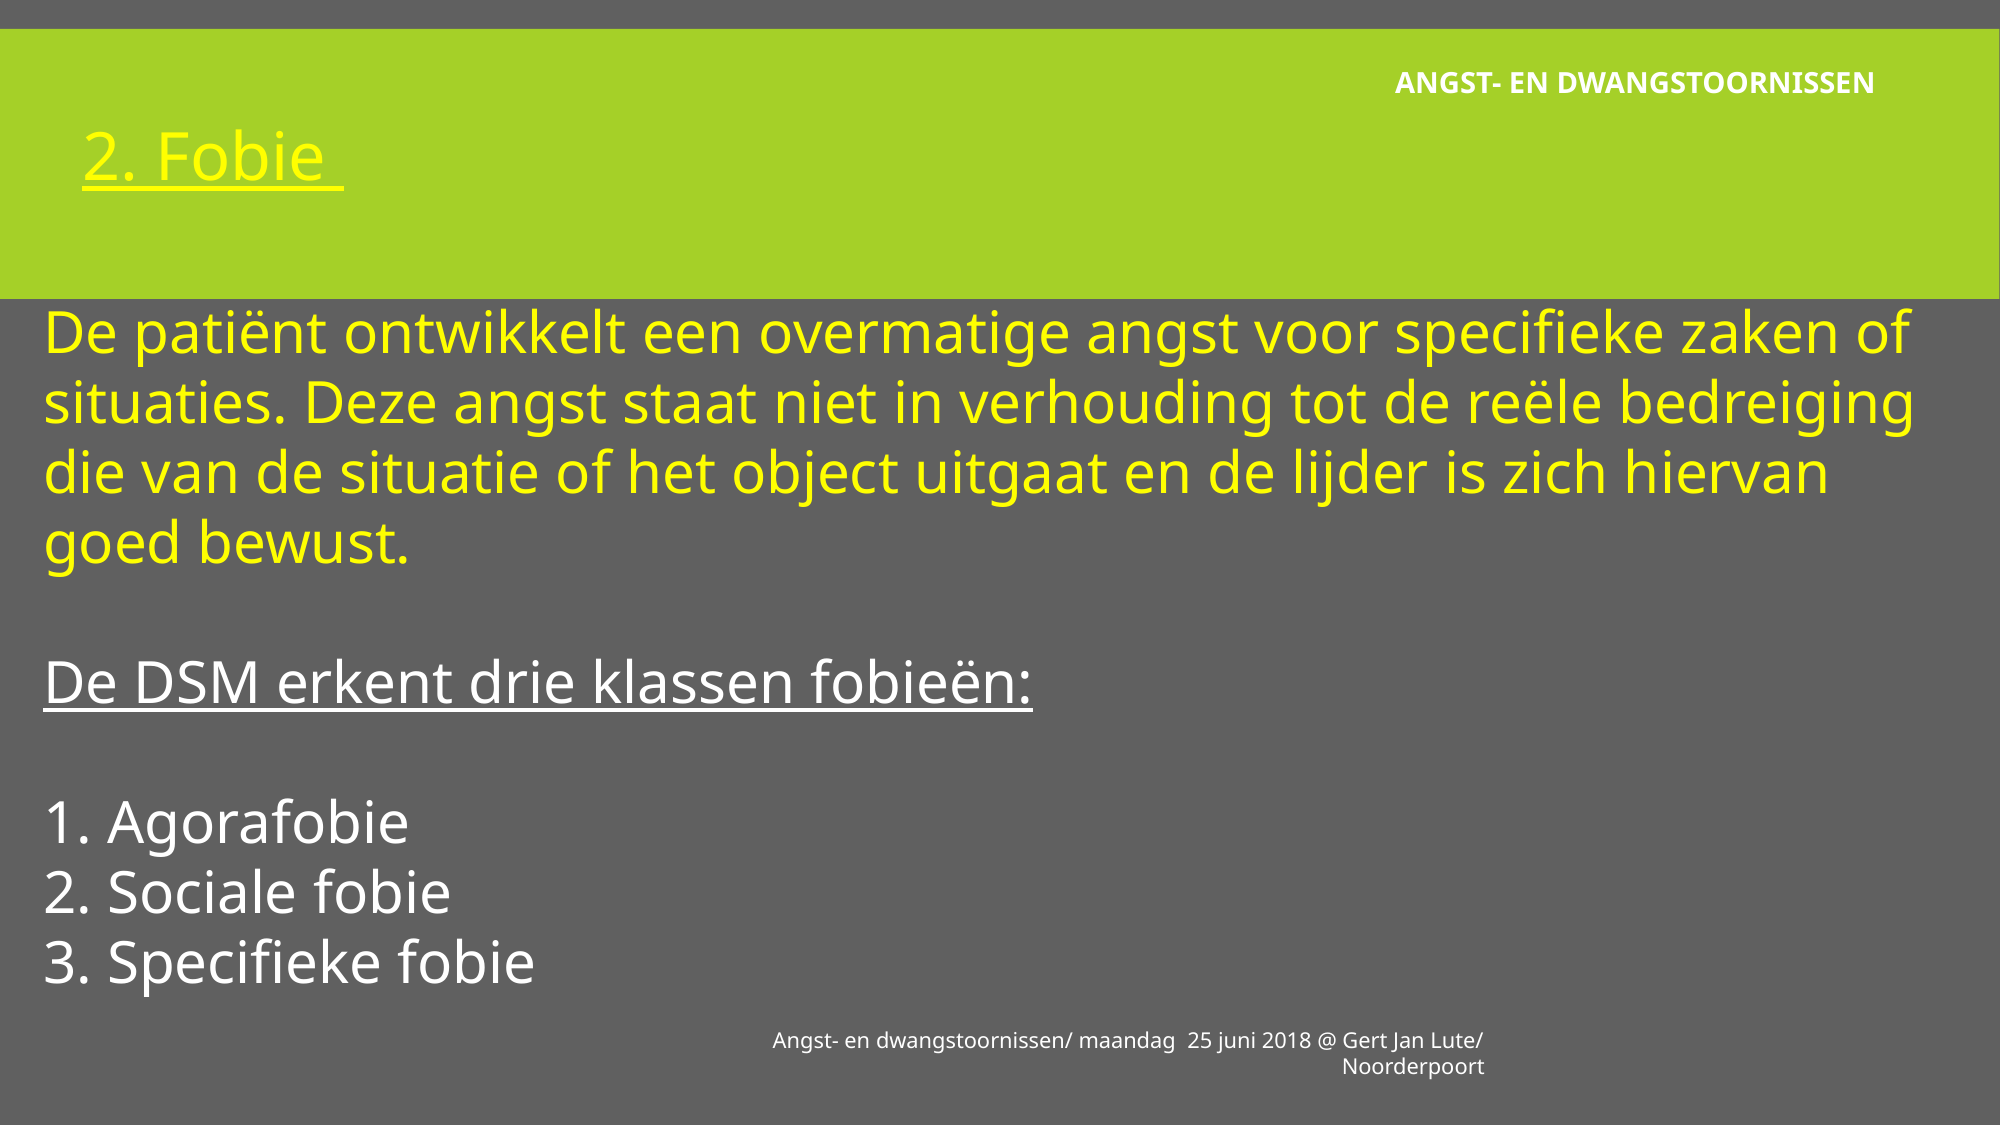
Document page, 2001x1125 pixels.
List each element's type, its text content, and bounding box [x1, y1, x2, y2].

text_box 2. Fobie [67, 106, 883, 202]
footer Angst- en dwangstoornissen/ maandag 25 juni 2018 @ Gert Jan Lute/ Noorderpoort [674, 1022, 1500, 1083]
title Angst- en dwangstoornissen [1379, 48, 1957, 118]
text_box De patiënt ontwikkelt een overmatige angst voor specifieke zaken of situaties. Deze angst staat niet in verhouding tot de reële bedreiging die van de situatie of het object uitgaat en de lijder is zich hiervan goed bewust. De DSM erkent drie klassen fobieën: 1. Agorafobie 2. Sociale fobie 3. Specifieke fobie [28, 287, 1937, 1003]
